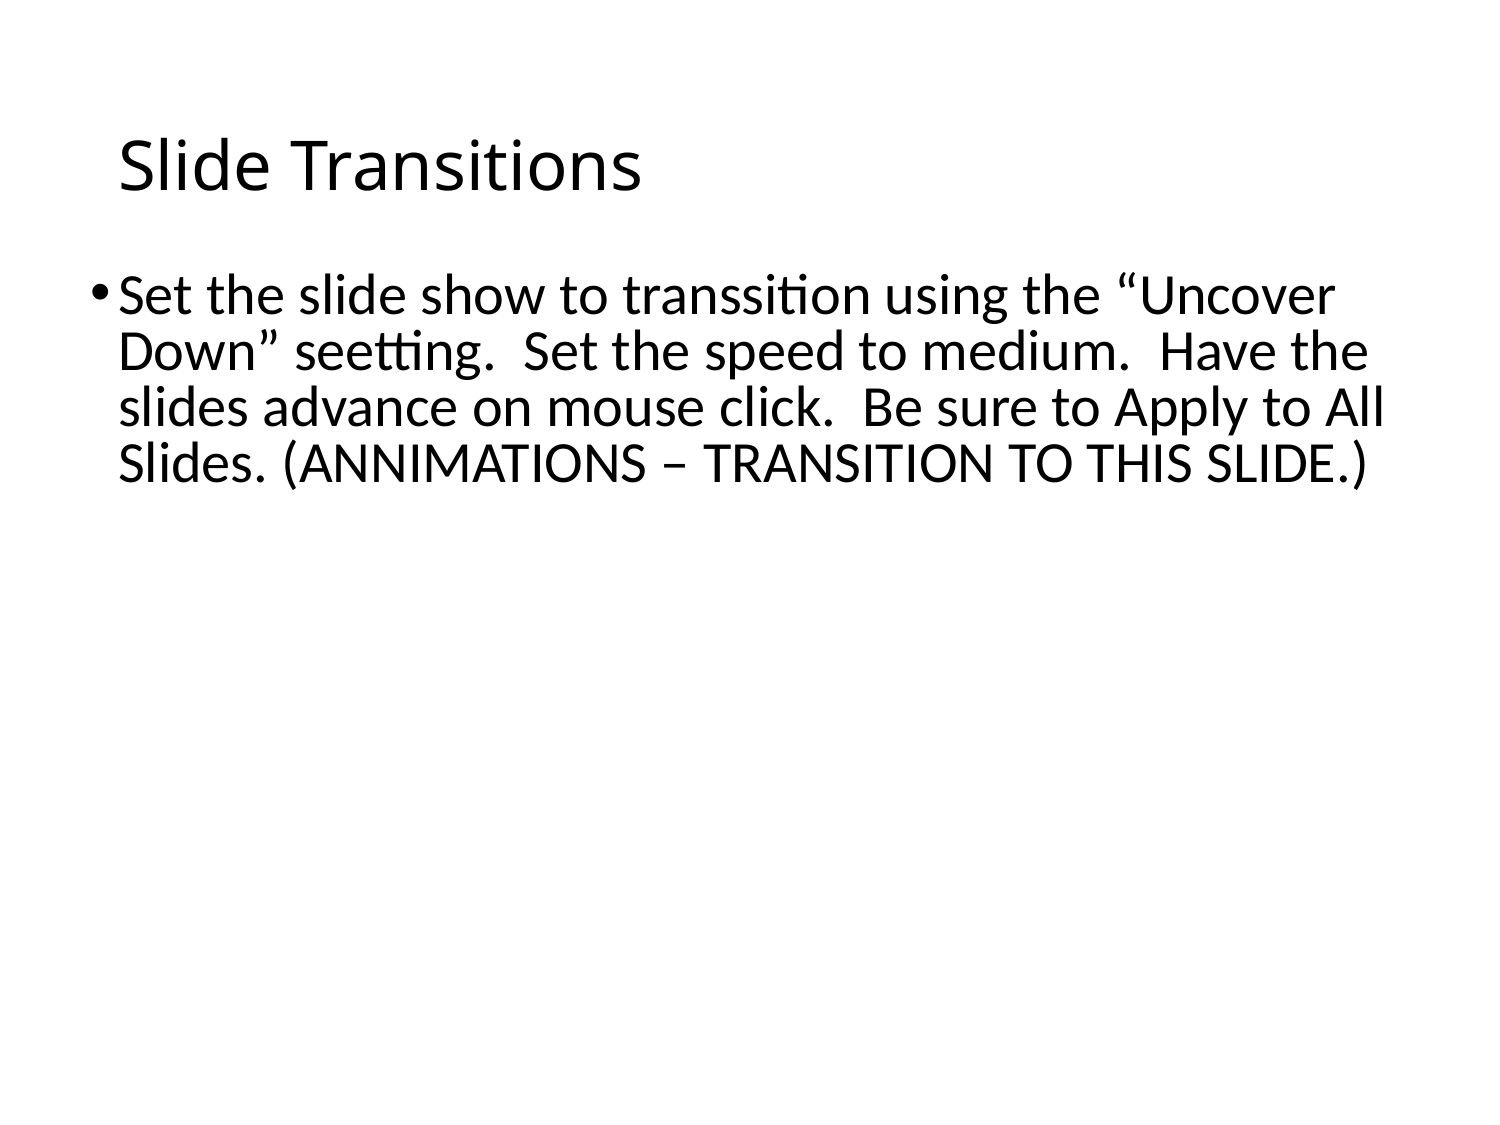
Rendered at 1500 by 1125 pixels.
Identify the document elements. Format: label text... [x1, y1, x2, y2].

title Slide Transitions [103, 59, 1397, 262]
list Set the slide show to transsition using the “Uncover Down” seetting. Set the speed to medium. Have the slides advance on mouse click. Be sure to Apply to All Slides. (ANNIMATIONS – TRANSITION TO THIS SLIDE.) [75, 262, 1425, 563]
